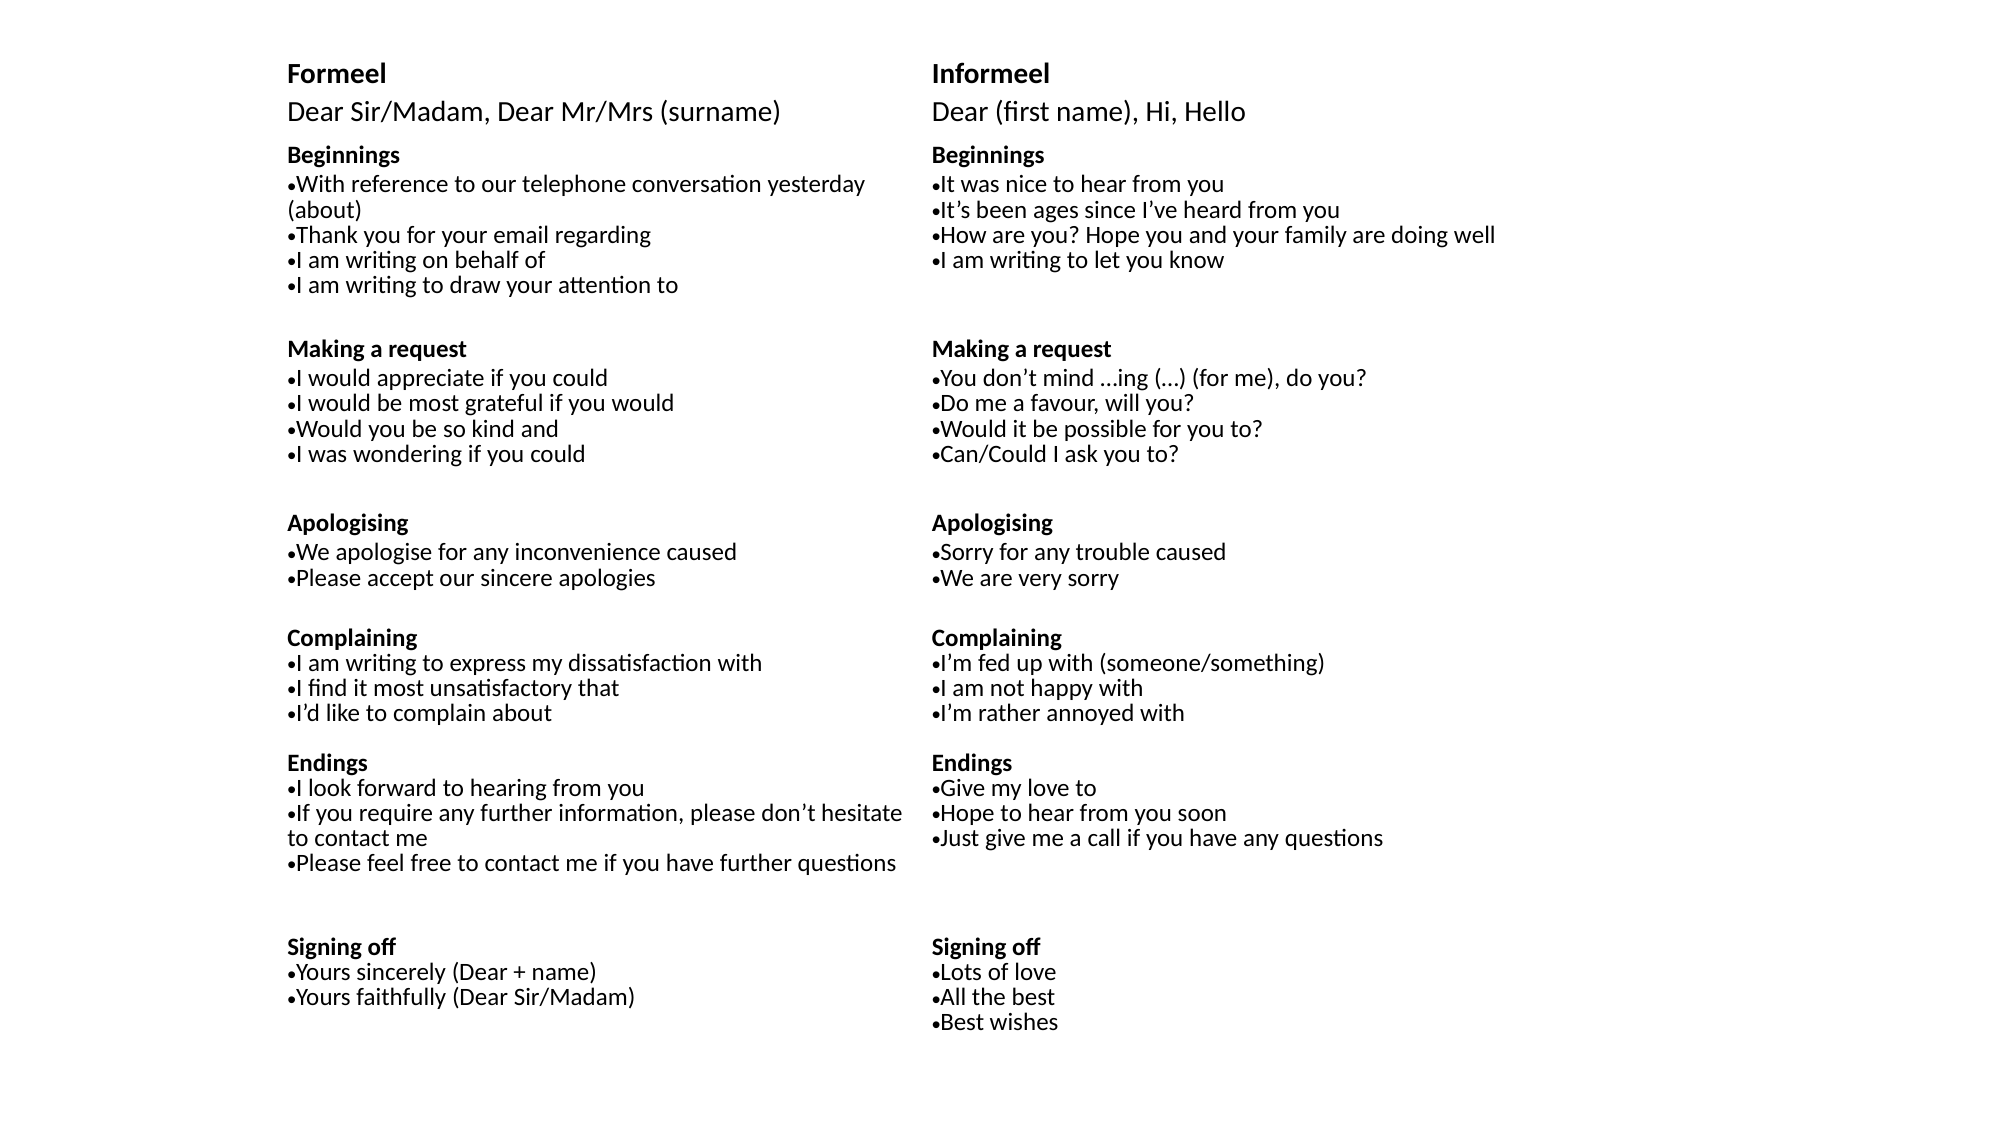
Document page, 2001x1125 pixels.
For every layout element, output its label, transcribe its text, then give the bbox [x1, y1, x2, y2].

table_cell Endings I look forward to hearing from you If you require any further information, please don’t hesitate to contact me Please feel free to contact me if you have further questions [285, 750, 929, 935]
table_cell Making a request [929, 337, 1574, 366]
table_cell It was nice to hear from you It’s been ages since I’ve heard from you How are you? Hope you and your family are doing well I am writing to let you know [929, 172, 1574, 337]
table_cell Beginnings [285, 143, 929, 172]
table_cell Signing off Lots of love All the best Best wishes [929, 935, 1574, 1040]
table_header Formeel [285, 60, 929, 98]
table_cell Apologising [285, 511, 929, 540]
table_cell Sorry for any trouble caused We are very sorry [929, 540, 1574, 625]
table_cell Dear Sir/Madam, Dear Mr/Mrs (surname) [285, 98, 929, 143]
table_cell Complaining I’m fed up with (someone/something) I am not happy with I’m rather annoyed with [929, 625, 1574, 750]
table_cell I would appreciate if you could I would be most grateful if you would Would you be so kind and I was wondering if you could [285, 366, 929, 511]
table_cell Making a request [285, 337, 929, 366]
table_cell With reference to our telephone conversation yesterday (about) Thank you for your email regarding I am writing on behalf of I am writing to draw your attention to [285, 172, 929, 337]
table_cell Endings Give my love to Hope to hear from you soon Just give me a call if you have any questions [929, 750, 1574, 935]
table_header Informeel [929, 60, 1574, 98]
table_cell We apologise for any inconvenience caused Please accept our sincere apologies [285, 540, 929, 625]
table_cell Apologising [929, 511, 1574, 540]
table_cell Dear (first name), Hi, Hello [929, 98, 1574, 143]
table_cell Beginnings [929, 143, 1574, 172]
table_cell You don’t mind …ing (…) (for me), do you? Do me a favour, will you? Would it be possible for you to? Can/Could I ask you to? [929, 366, 1574, 511]
table_cell Signing off Yours sincerely (Dear + name) Yours faithfully (Dear Sir/Madam) [285, 935, 929, 1040]
table_cell Complaining I am writing to express my dissatisfaction with I find it most unsatisfactory that I’d like to complain about [285, 625, 929, 750]
